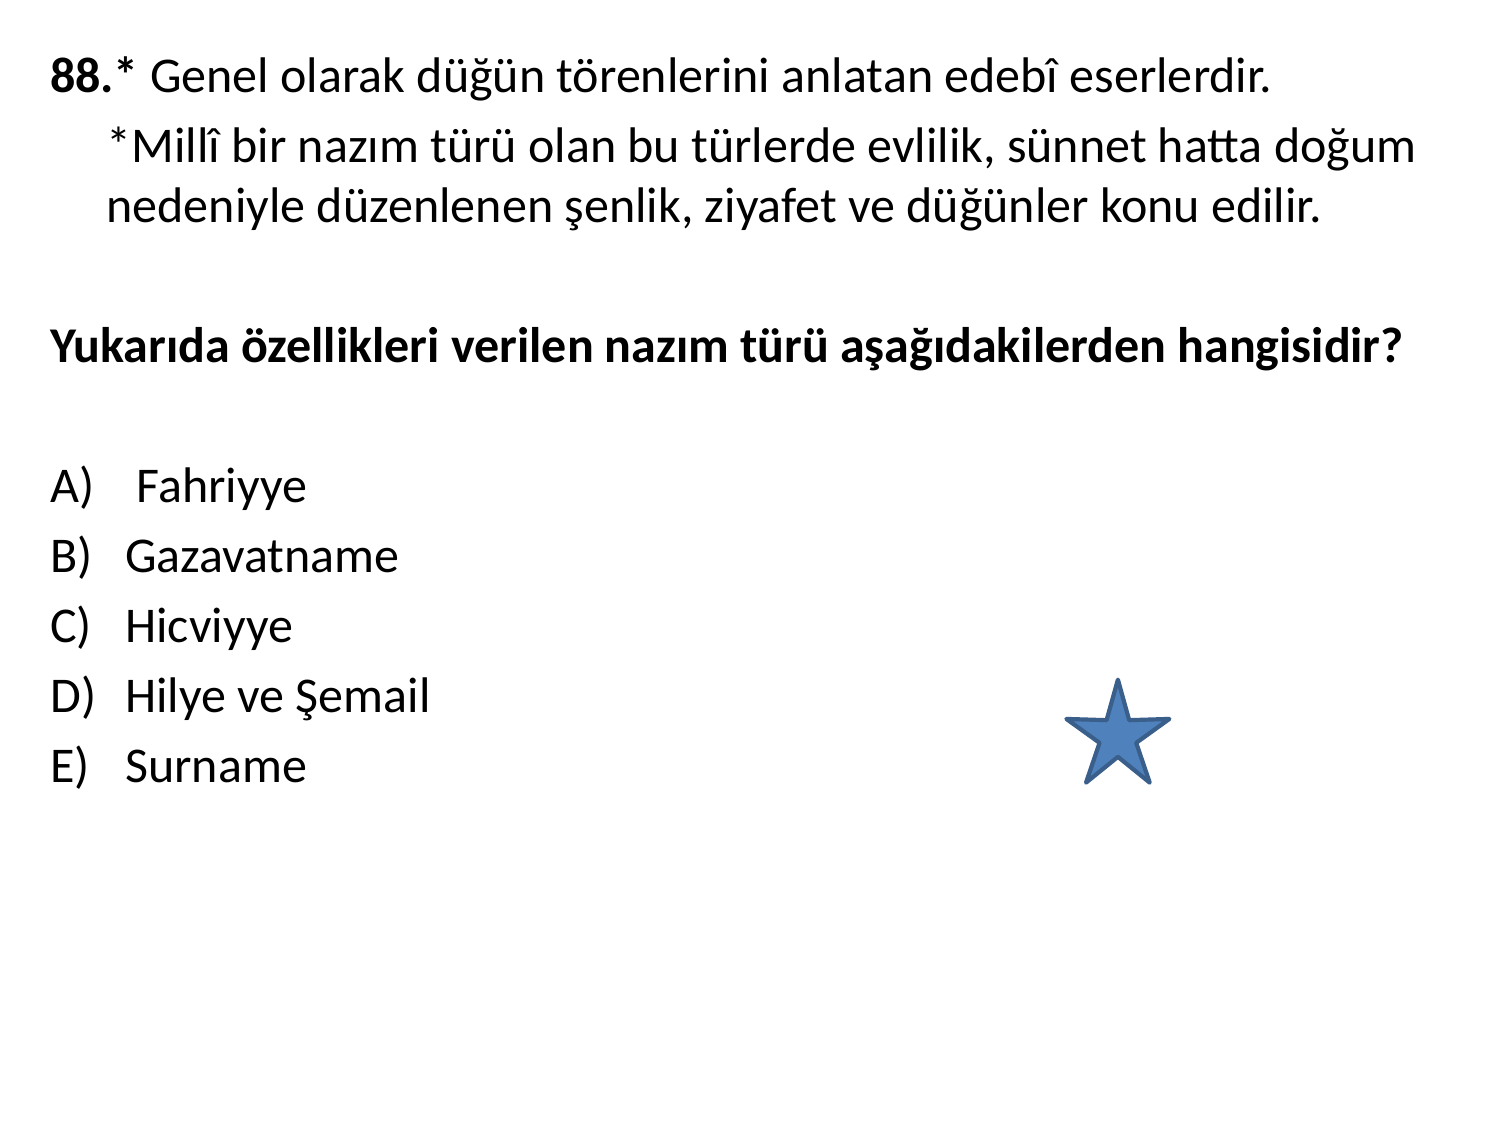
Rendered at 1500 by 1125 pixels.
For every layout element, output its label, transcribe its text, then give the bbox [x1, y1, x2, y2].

text_box [1064, 677, 1172, 785]
list 88.* Genel olarak düğün törenlerini anlatan edebî eserlerdir. *Millî bir nazım türü olan bu türlerde evlilik, sünnet hatta doğum nedeniyle düzenlenen şenlik, ziyafet ve düğünler konu edilir. Yukarıda özellikleri verilen nazım türü aşağıdakilerden hangisidir? Fahriyye Gazavatname Hicviyye Hilye ve Şemail Surname [35, 35, 1500, 1055]
